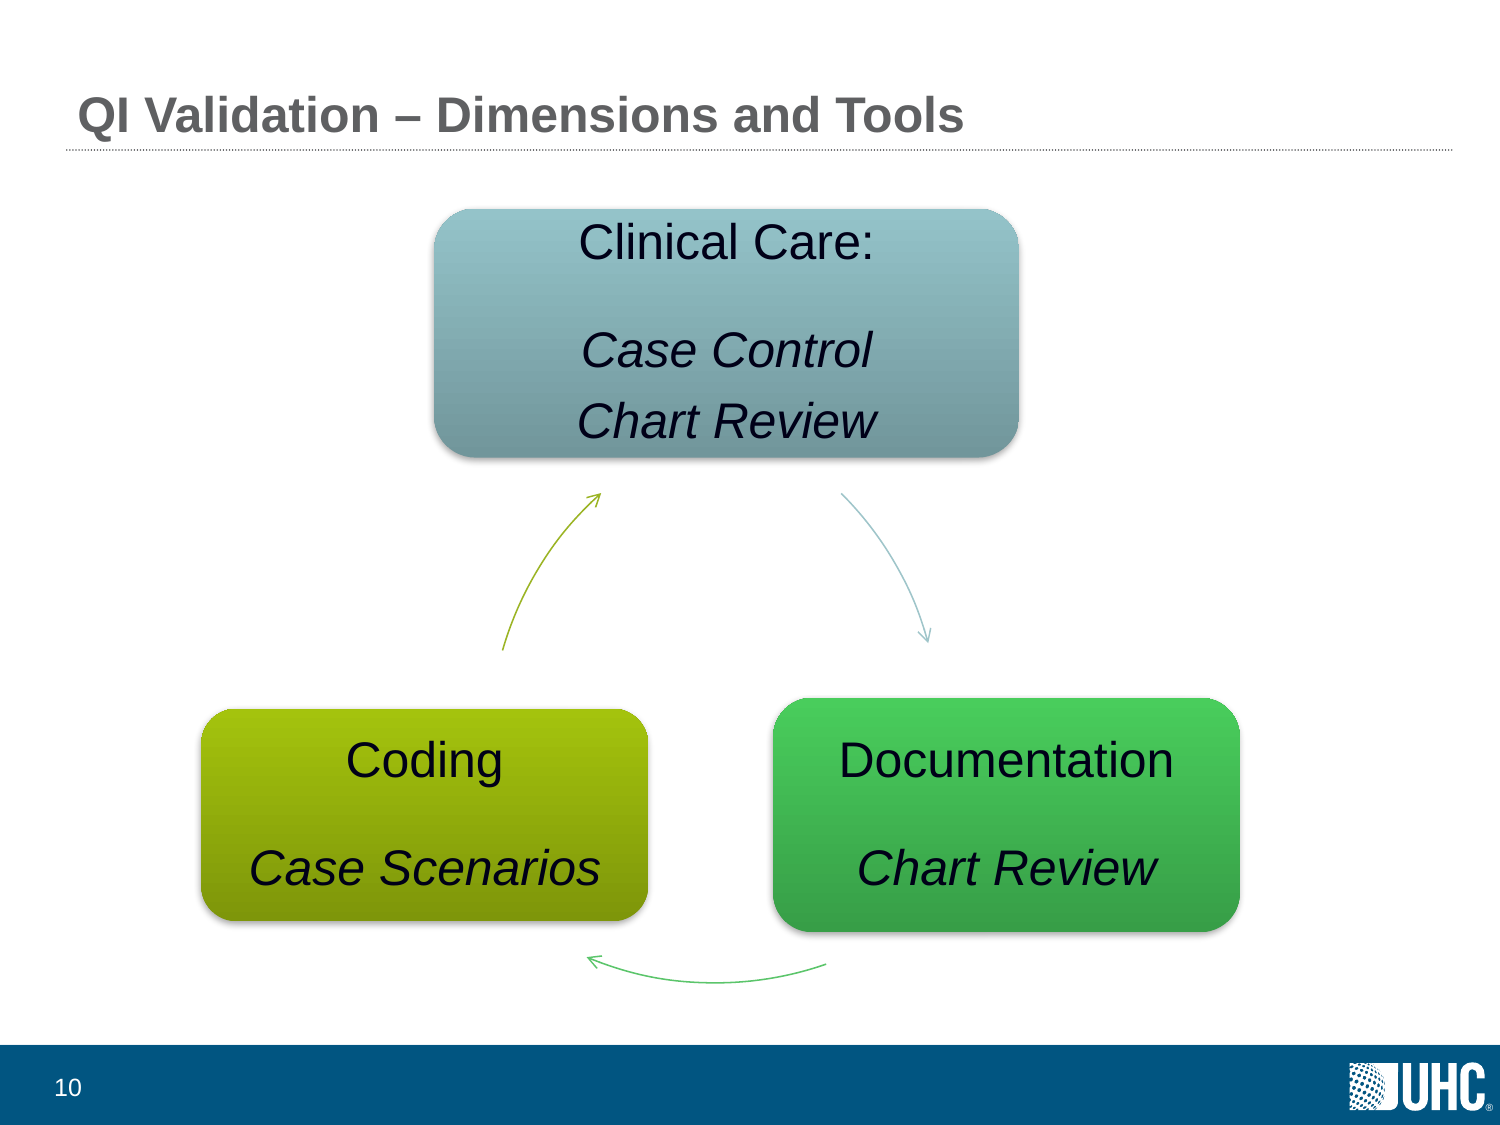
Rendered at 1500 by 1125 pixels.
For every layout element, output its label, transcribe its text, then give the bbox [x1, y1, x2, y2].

slide_number 9 [26, 1063, 110, 1111]
picture [0, 0, 1500, 1045]
title QI Validation – Dimensions and Tools [69, 7, 1453, 144]
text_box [86, 185, 1355, 1031]
